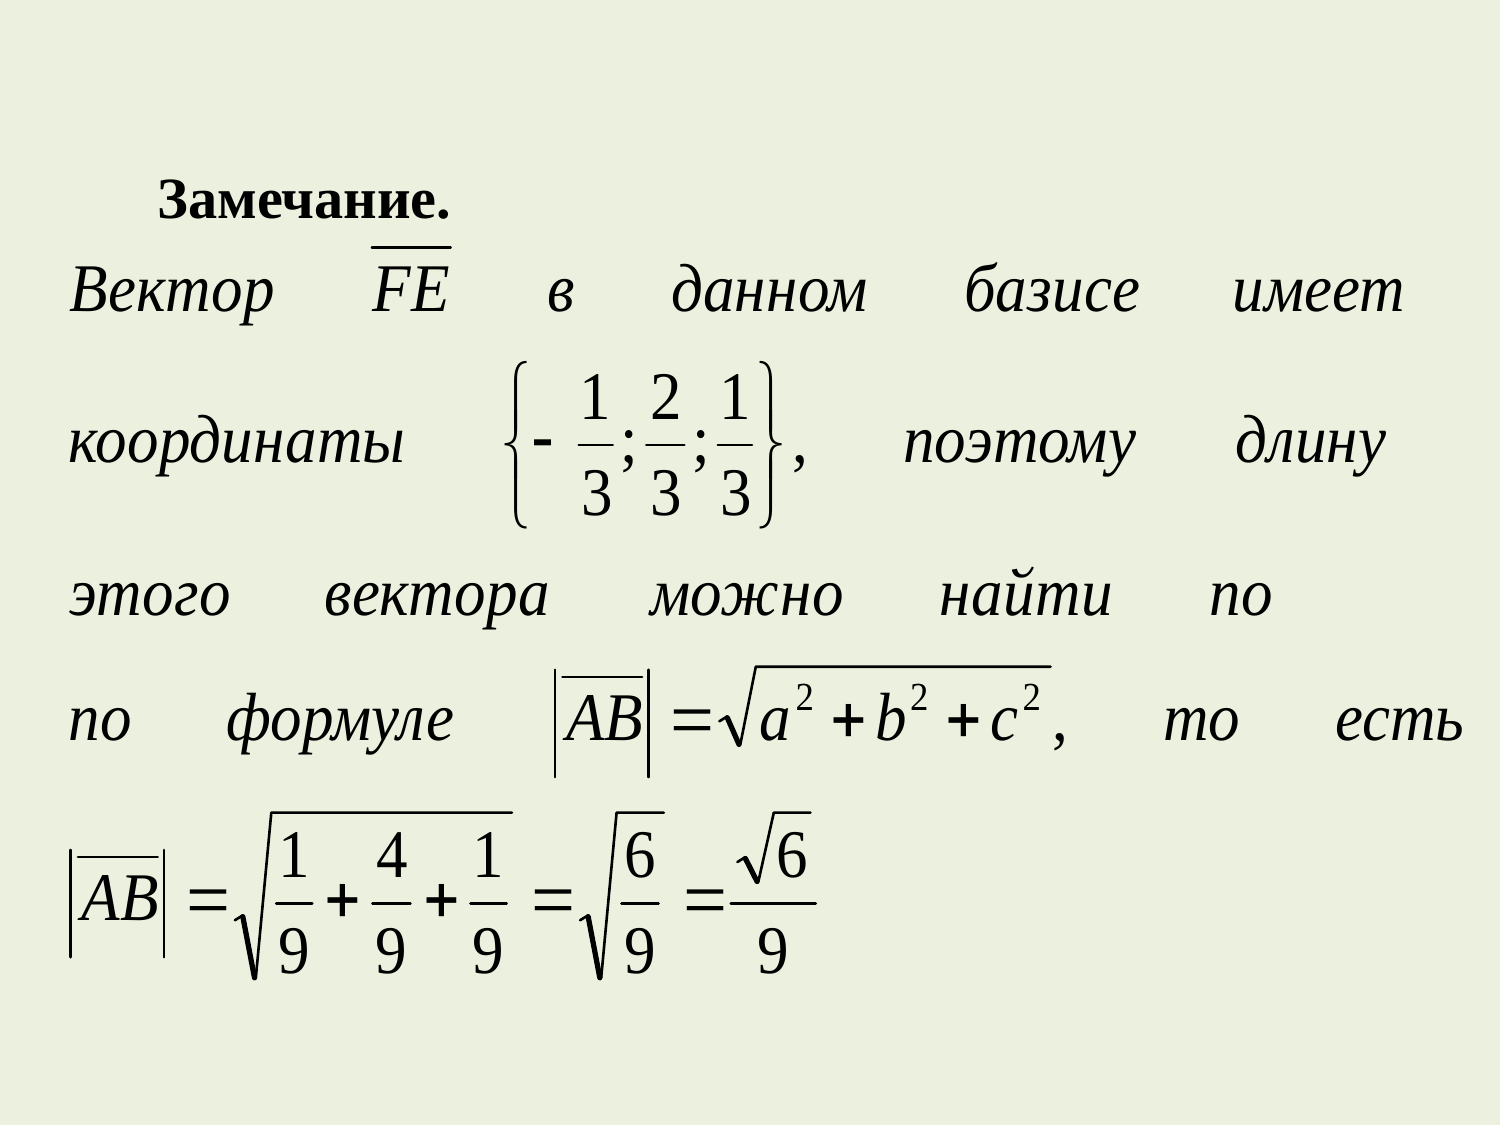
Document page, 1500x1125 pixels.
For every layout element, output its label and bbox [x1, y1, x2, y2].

text_box [58, 152, 1477, 997]
